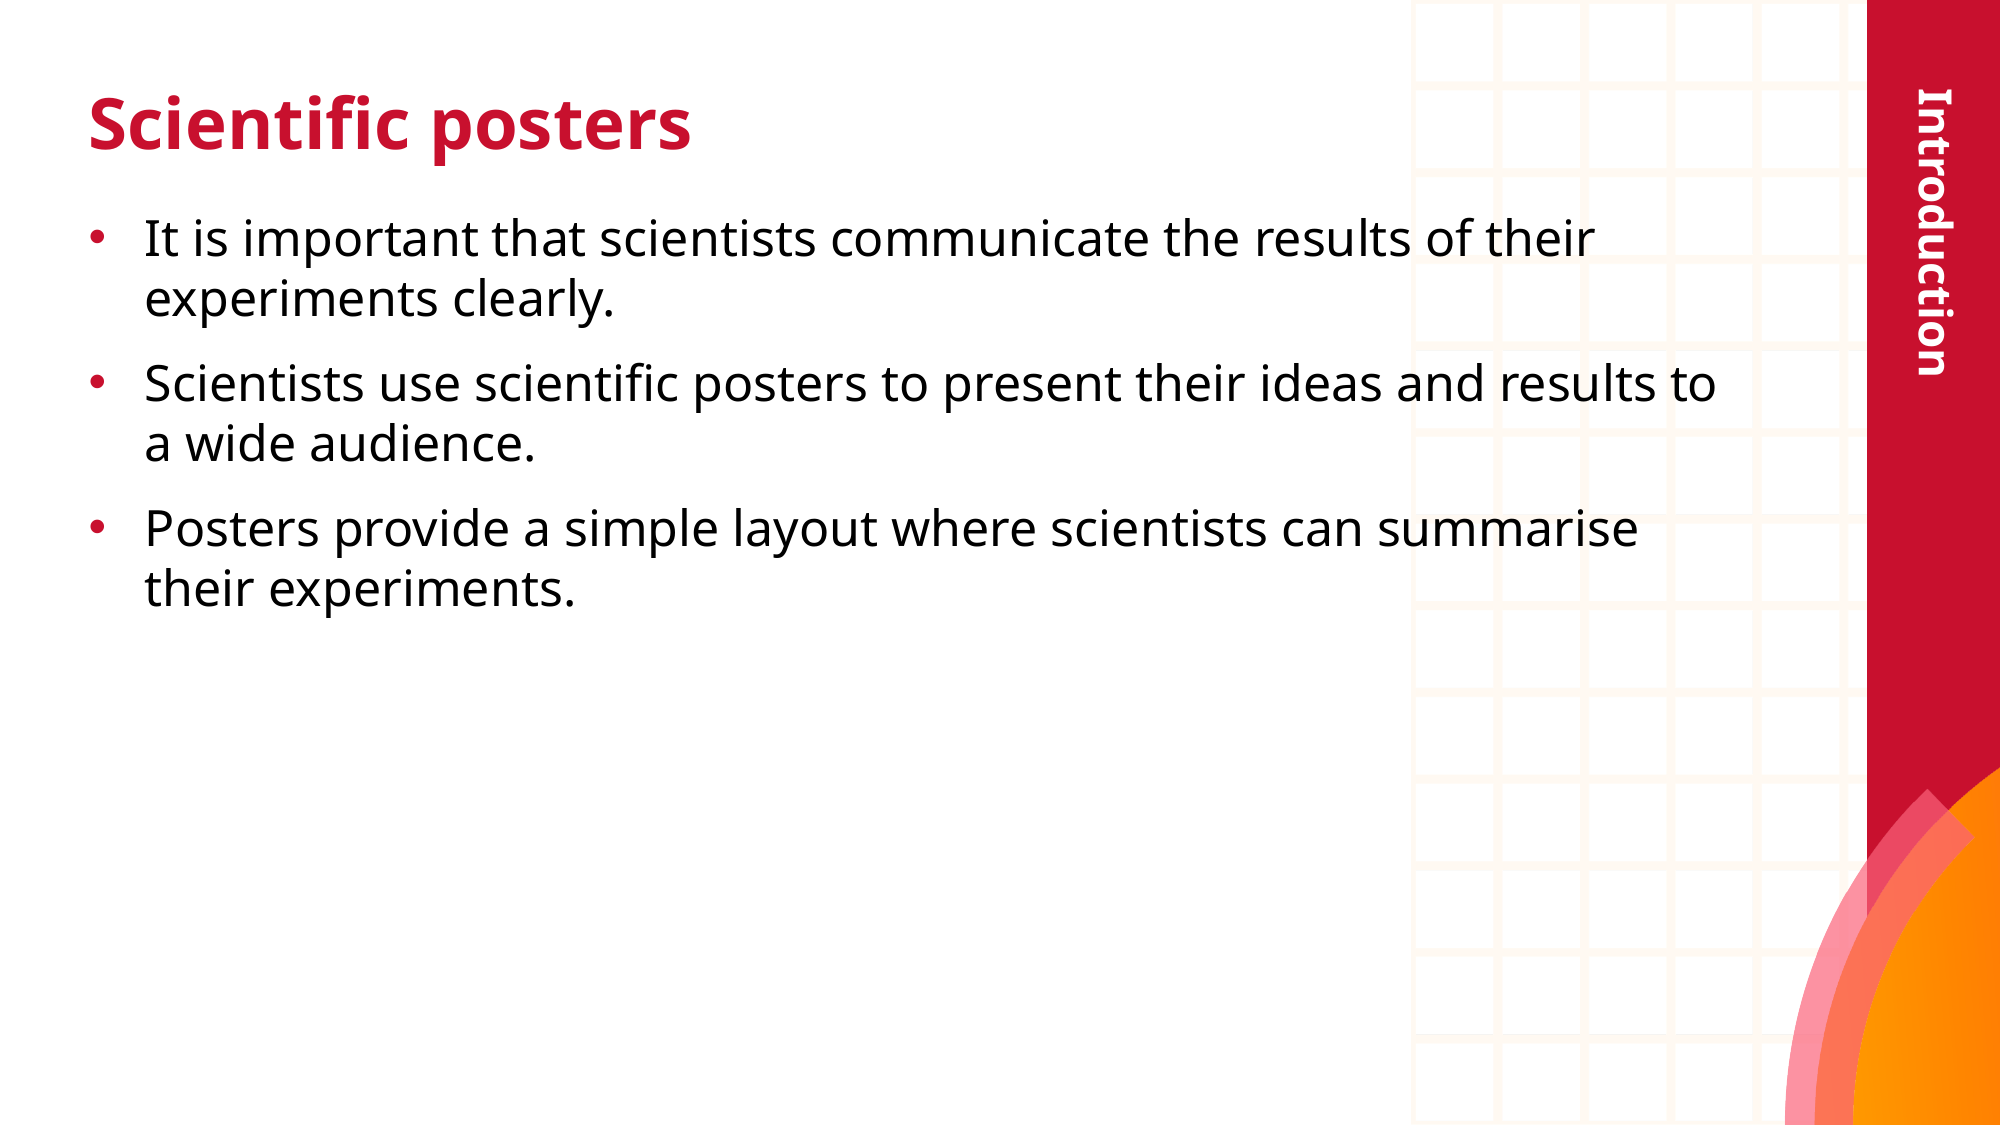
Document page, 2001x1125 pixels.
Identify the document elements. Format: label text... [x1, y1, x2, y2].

text_box Introduction [1867, 88, 2000, 765]
title Scientific posters [88, 88, 1743, 161]
picture [1411, 0, 2000, 1125]
list It is important that scientists communicate the results of their experiments clearly. Scientists use scientific posters to present their ideas and results to a wide audience. Posters provide a simple layout where scientists can summarise their experiments. [88, 206, 1743, 1034]
